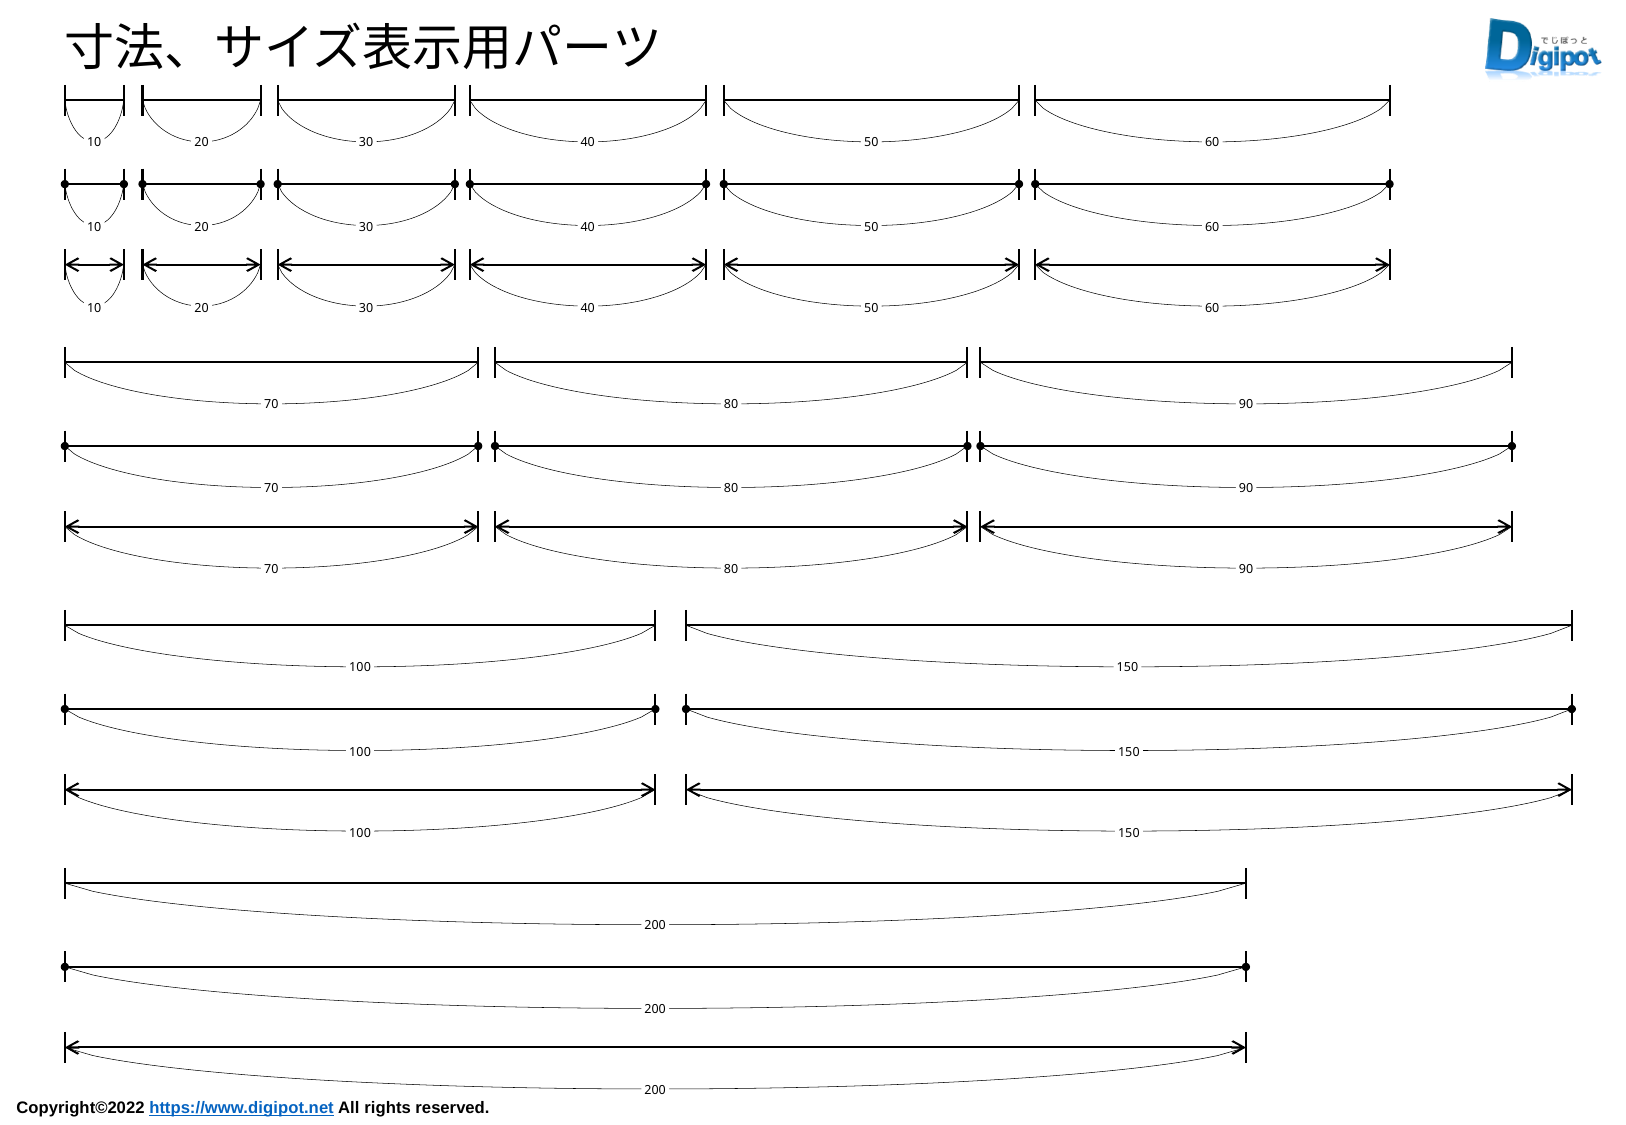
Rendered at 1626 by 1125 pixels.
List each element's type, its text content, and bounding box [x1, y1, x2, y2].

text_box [64, 249, 124, 314]
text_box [494, 430, 968, 499]
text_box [64, 609, 656, 678]
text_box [686, 693, 1572, 762]
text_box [142, 168, 261, 233]
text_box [64, 774, 656, 843]
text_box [64, 1032, 1246, 1101]
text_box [980, 511, 1512, 580]
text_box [64, 511, 479, 580]
text_box 寸法、サイズ表示用パーツ [49, 8, 677, 83]
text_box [494, 511, 968, 580]
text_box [1035, 168, 1390, 237]
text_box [64, 867, 1246, 936]
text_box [142, 249, 261, 314]
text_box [64, 430, 479, 499]
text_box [277, 168, 455, 233]
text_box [1035, 84, 1390, 153]
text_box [686, 774, 1572, 843]
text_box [64, 168, 124, 233]
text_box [64, 693, 656, 762]
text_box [723, 84, 1019, 149]
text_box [723, 168, 1019, 233]
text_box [469, 249, 707, 314]
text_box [686, 609, 1572, 678]
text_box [277, 84, 455, 149]
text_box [64, 951, 1246, 1020]
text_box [980, 346, 1512, 415]
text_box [980, 430, 1512, 499]
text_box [1035, 249, 1390, 318]
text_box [64, 84, 124, 149]
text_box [64, 346, 479, 415]
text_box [723, 249, 1019, 314]
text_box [142, 84, 261, 149]
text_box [277, 249, 455, 314]
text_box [469, 84, 707, 149]
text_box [469, 168, 707, 233]
picture [1485, 18, 1602, 82]
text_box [494, 346, 968, 415]
